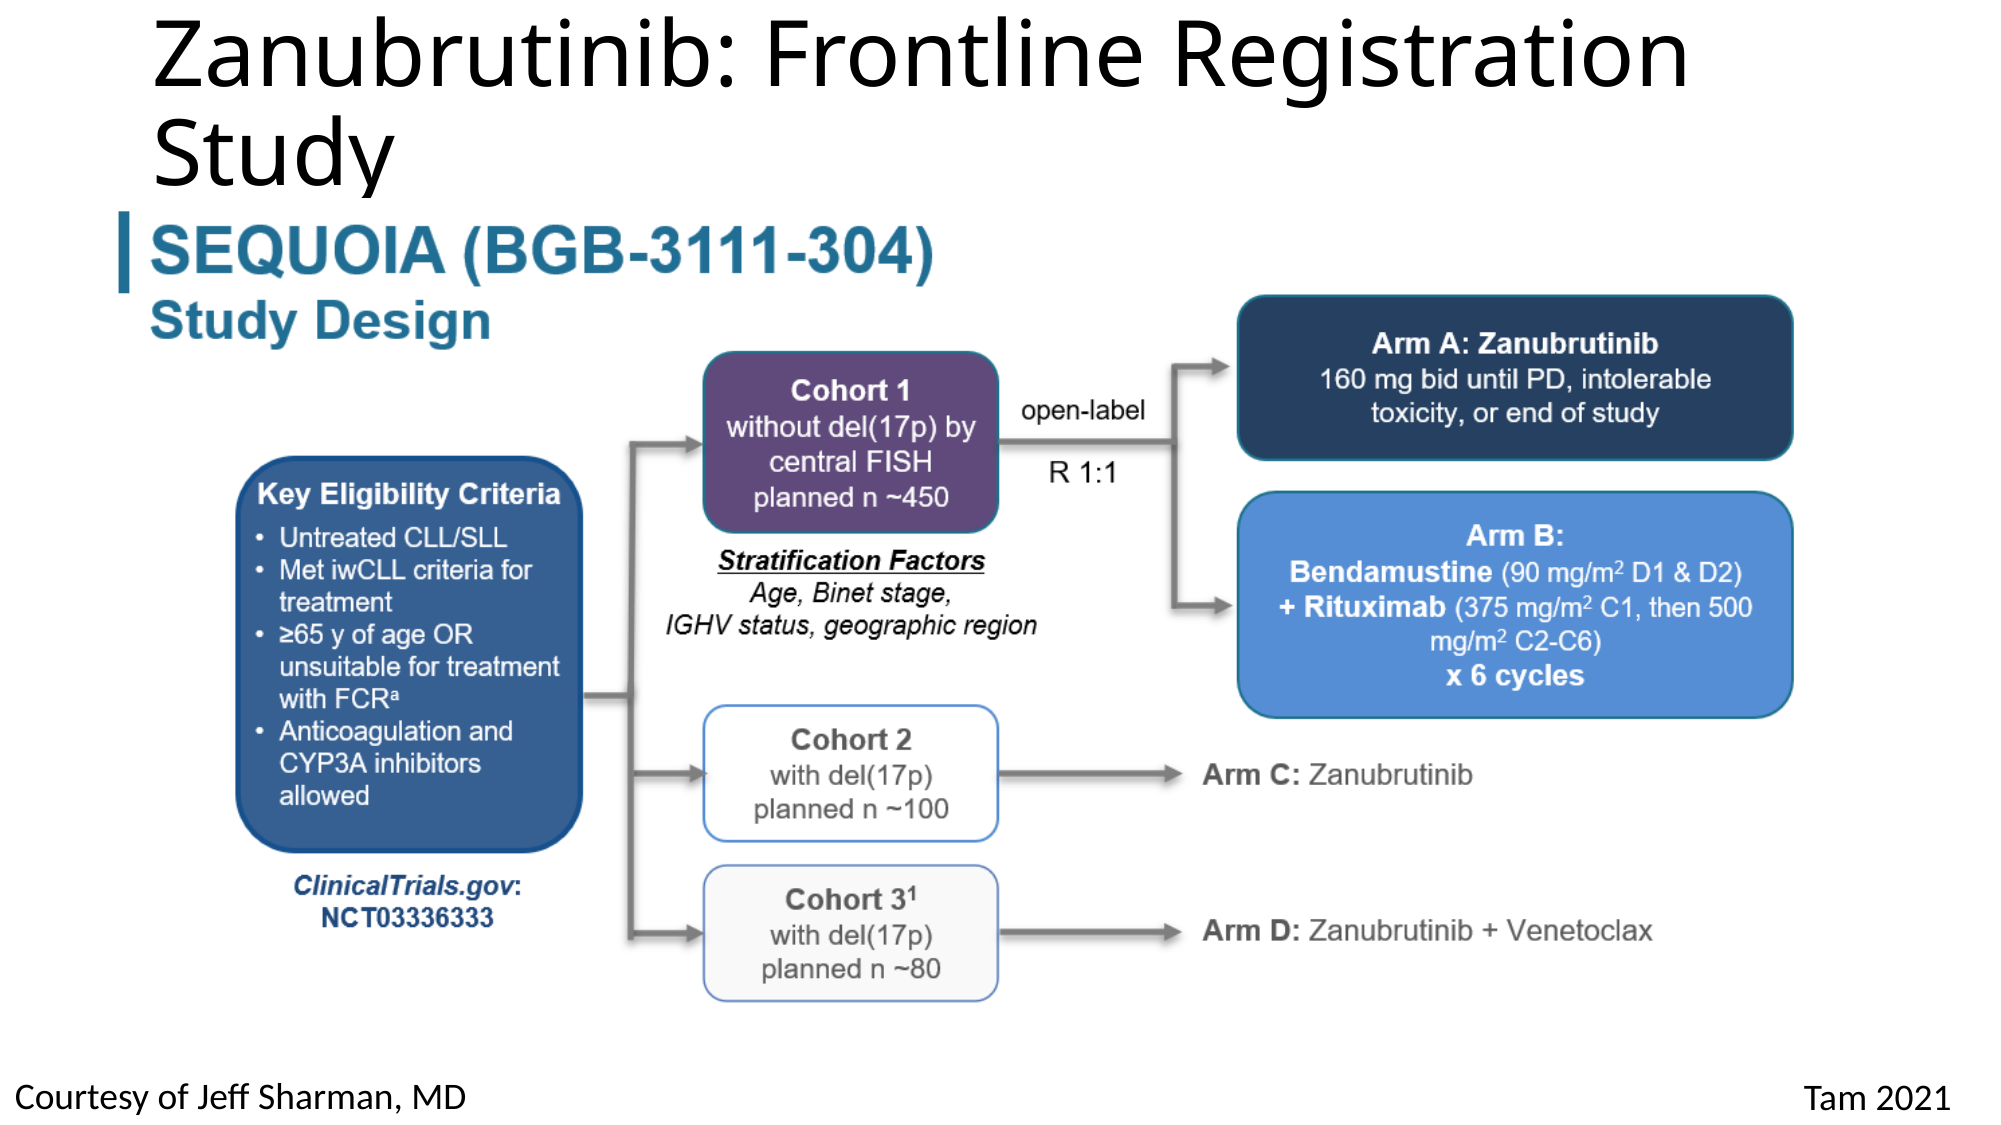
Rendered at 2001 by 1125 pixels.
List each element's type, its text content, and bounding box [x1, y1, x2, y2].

text_box Tam 2021 [1789, 1065, 2000, 1125]
text_box Courtesy of Jeff Sharman, MD [0, 1064, 1012, 1125]
title Zanubrutinib: Frontline Registration Study [137, 0, 1863, 215]
picture [104, 198, 1837, 1012]
